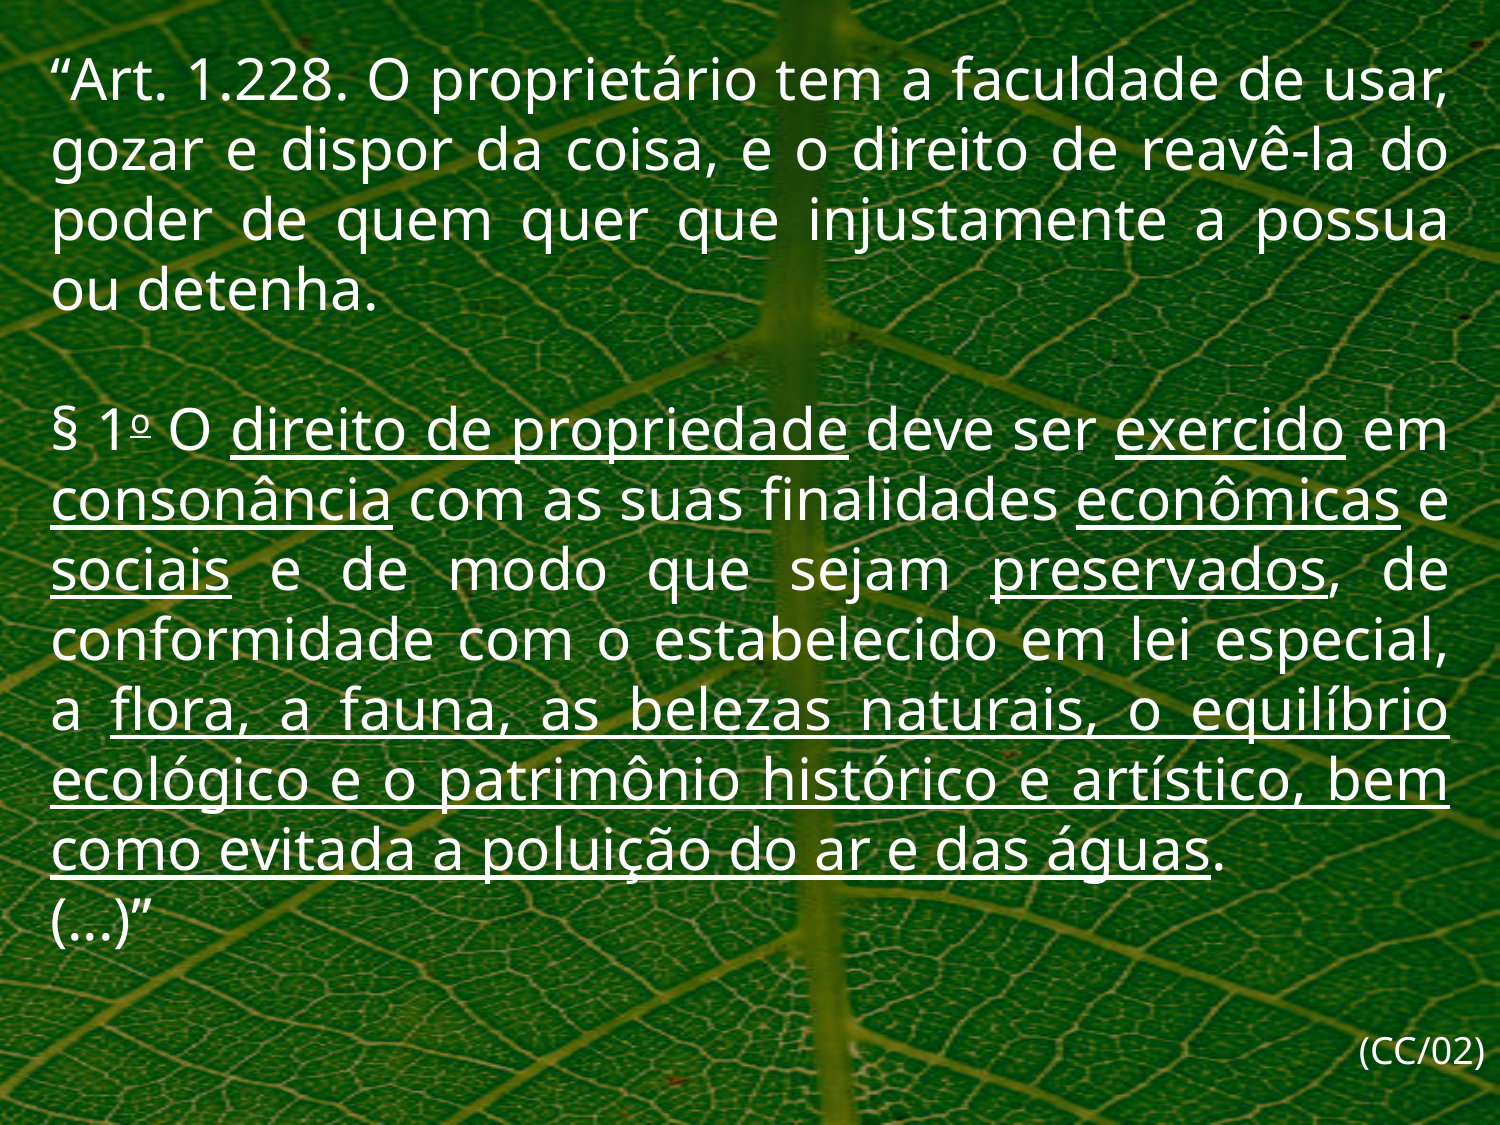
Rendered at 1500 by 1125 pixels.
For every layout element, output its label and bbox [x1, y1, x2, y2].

list [0, 0, 1500, 1125]
